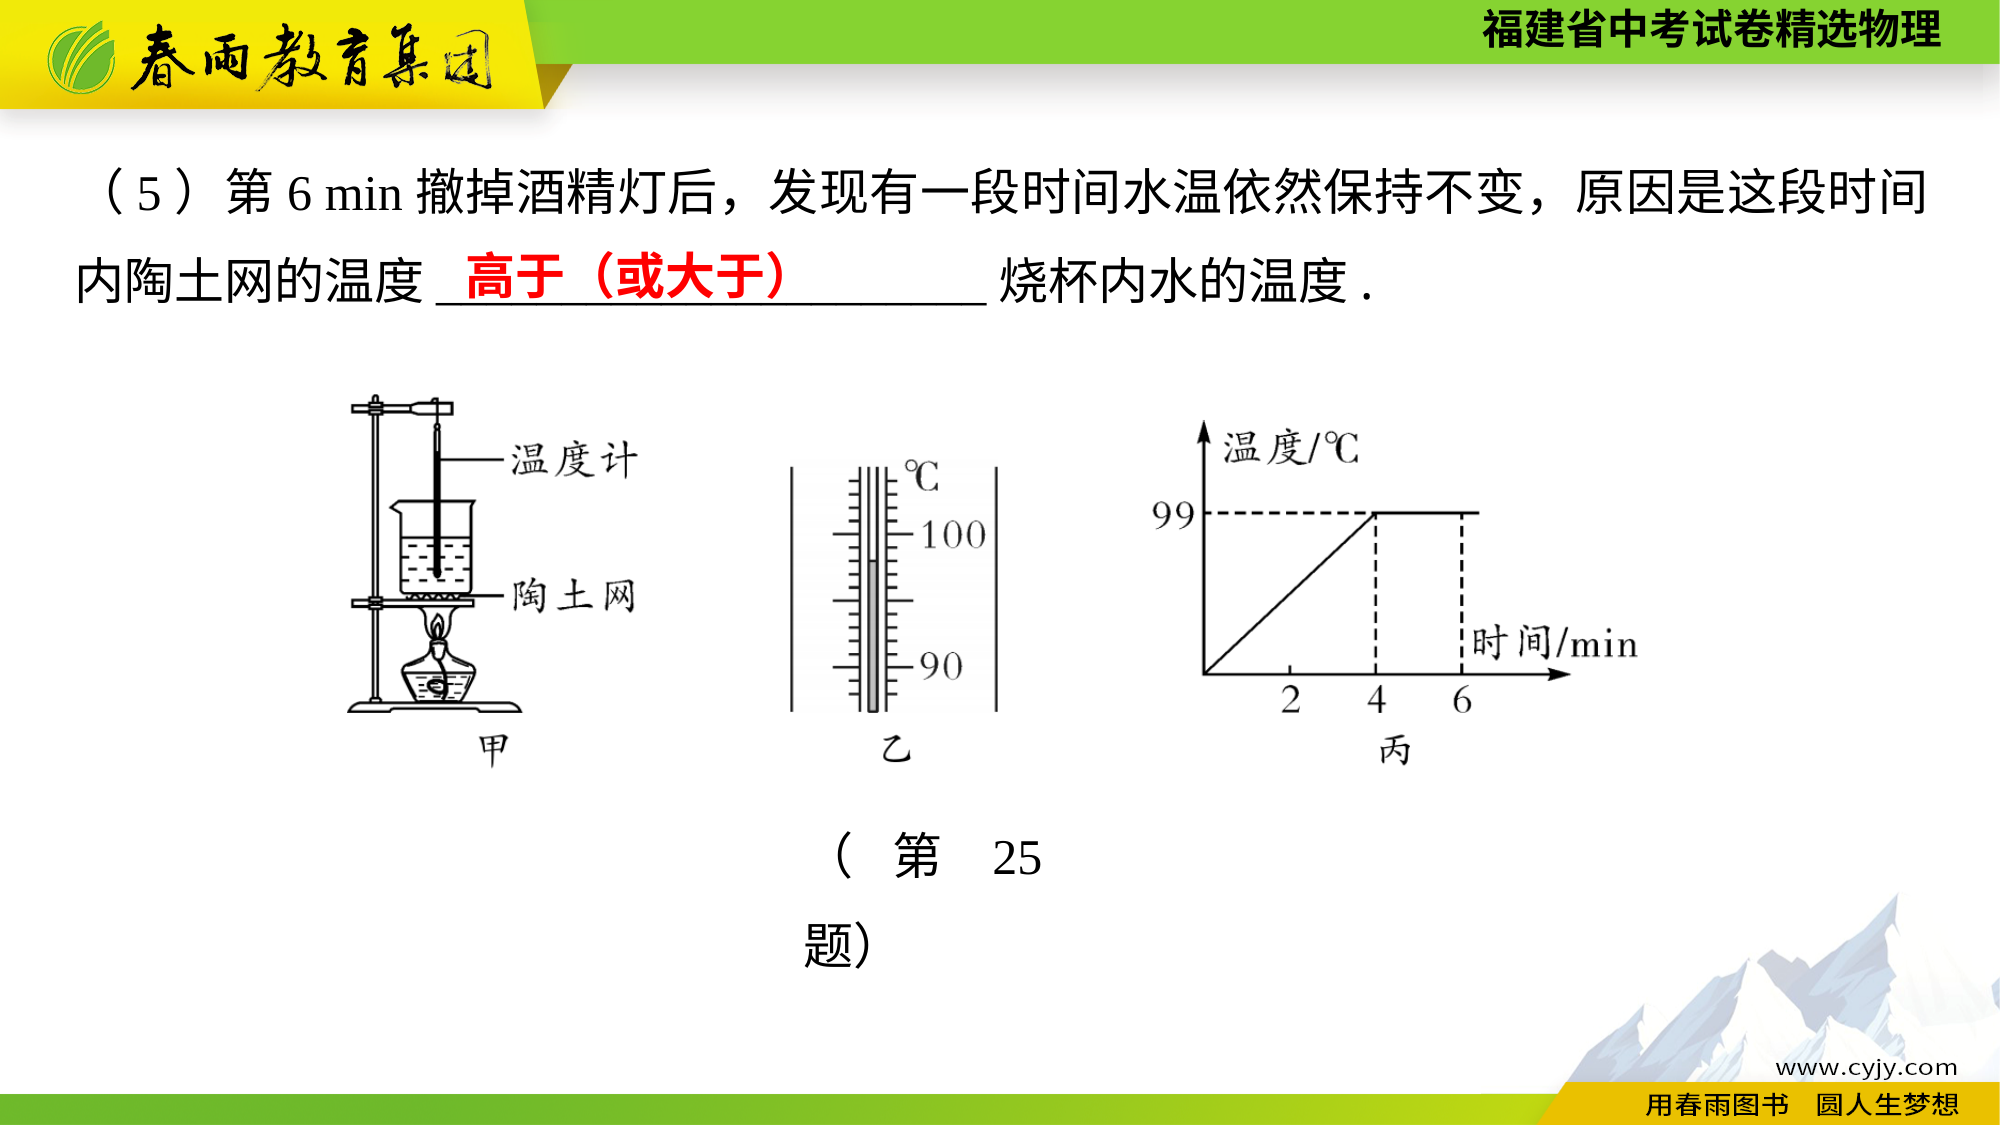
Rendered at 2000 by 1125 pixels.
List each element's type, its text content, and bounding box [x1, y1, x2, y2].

list （5）第6 min撤掉酒精灯后，发现有一段时间水温依然保持不变，原因是这段时间内陶土网的温度______________________烧杯内水的温度. [59, 122, 1944, 308]
text_box 高于（或大于） [400, 207, 831, 312]
text_box （第25题） [789, 786, 1069, 892]
picture [0, 0, 2000, 1125]
